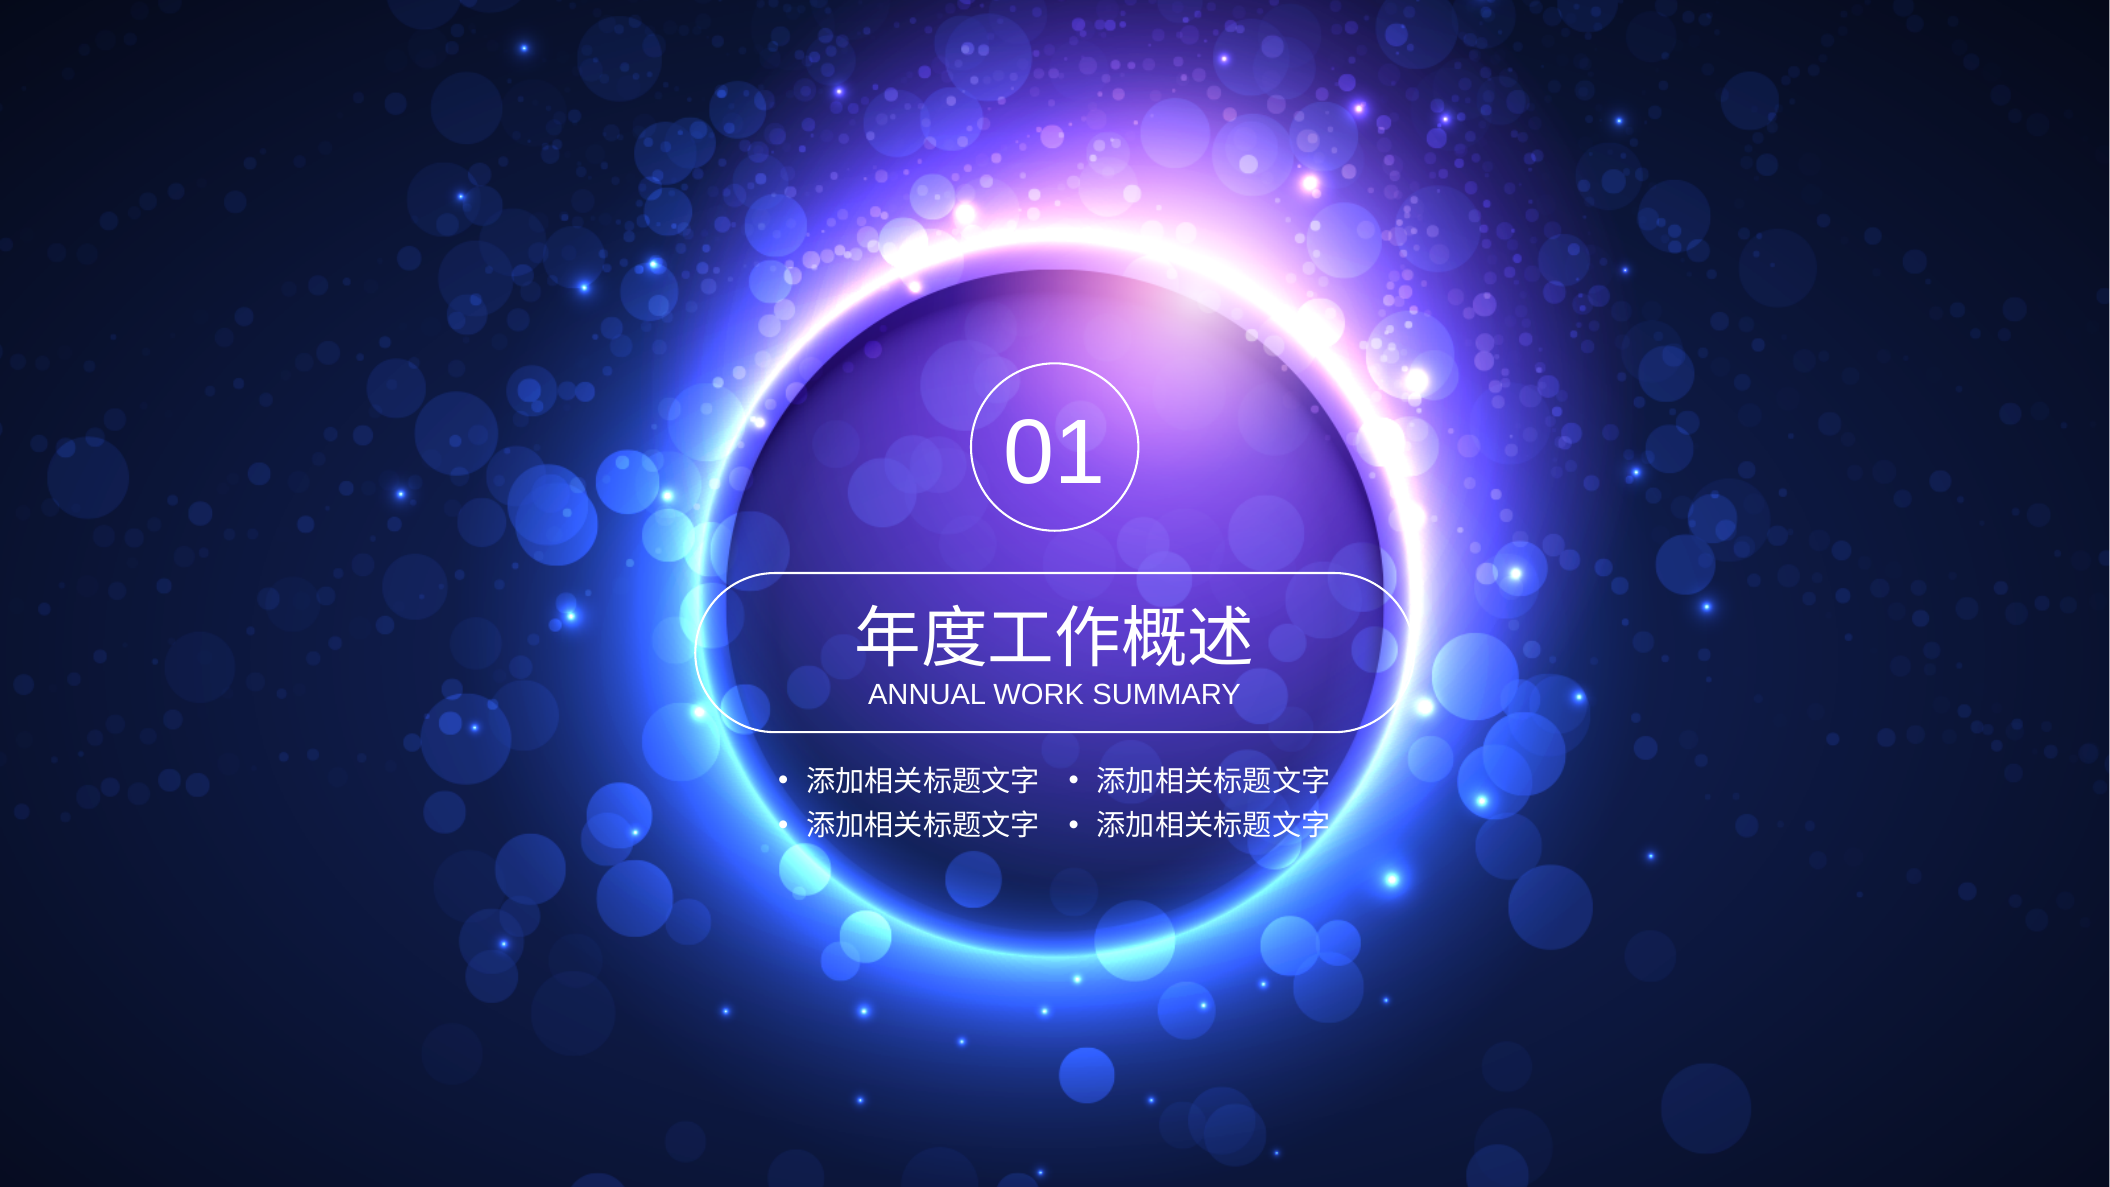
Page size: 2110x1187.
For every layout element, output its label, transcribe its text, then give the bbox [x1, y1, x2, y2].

text_box [694, 571, 1416, 734]
text_box 添加相关标题文字 [1068, 806, 1331, 842]
text_box 添加相关标题文字 [777, 762, 1041, 798]
text_box 添加相关标题文字 [1068, 762, 1331, 798]
text_box 添加相关标题文字 [777, 806, 1041, 842]
text_box 01 [969, 362, 1140, 532]
text_box [0, 0, 2110, 1187]
